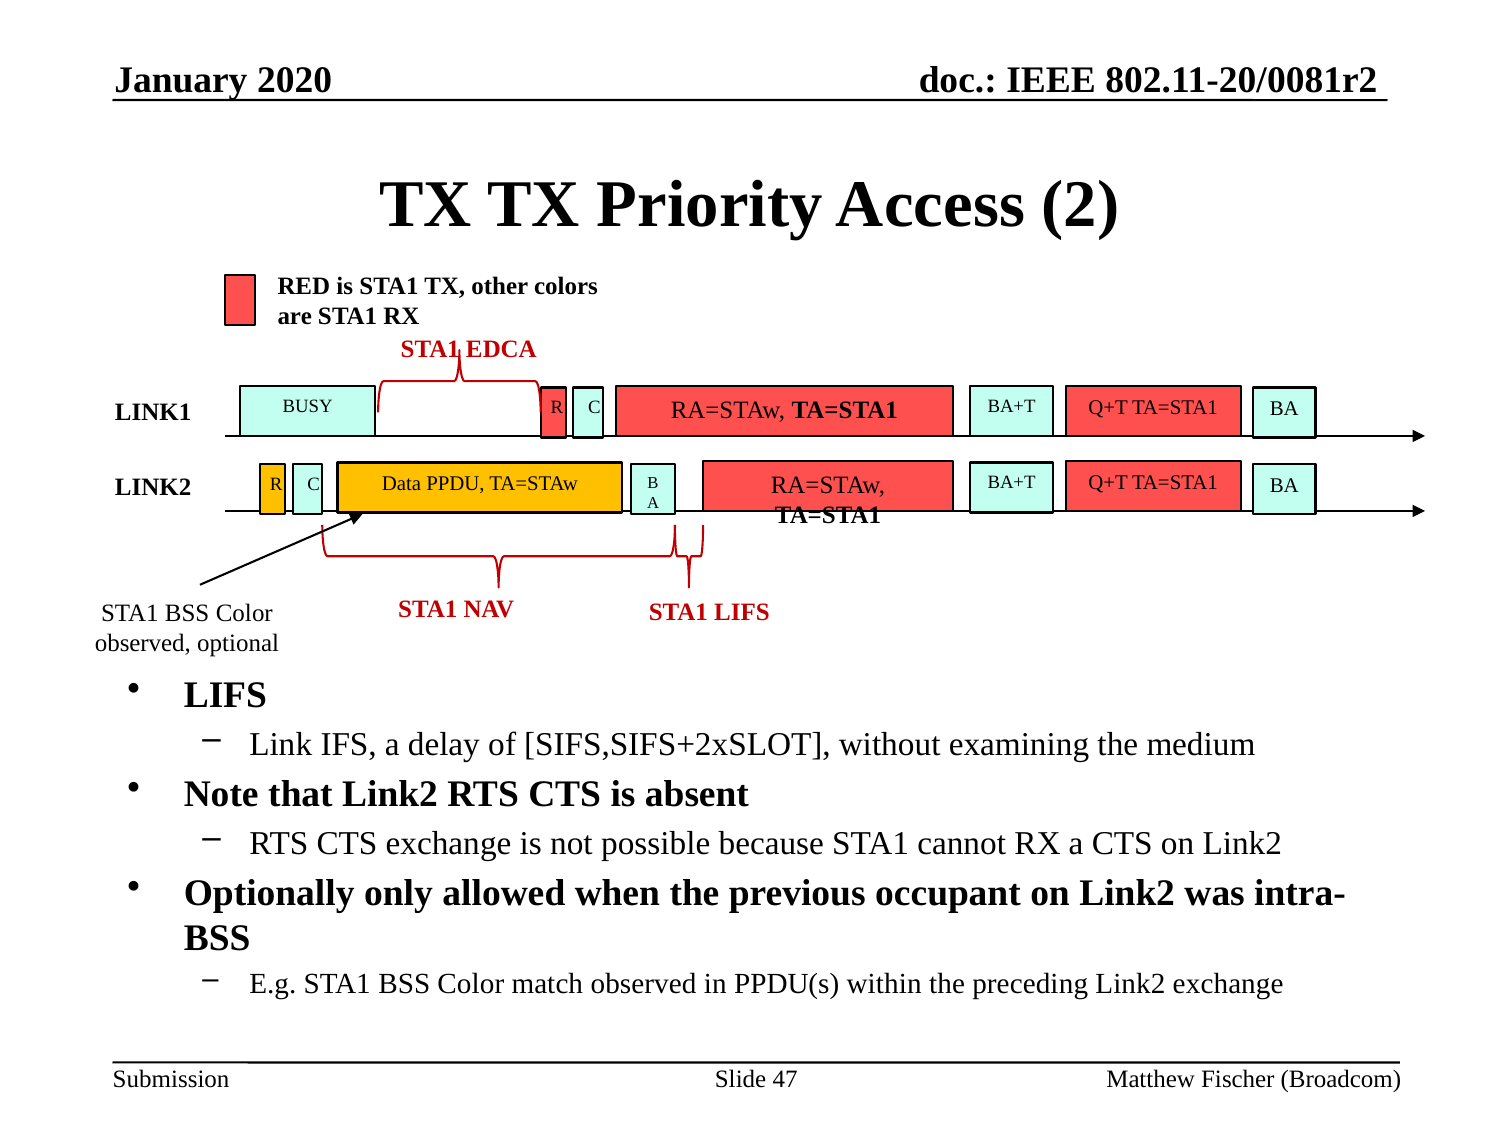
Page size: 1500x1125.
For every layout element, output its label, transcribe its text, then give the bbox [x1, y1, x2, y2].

text_box R [259, 464, 285, 510]
text_box BA [1253, 387, 1316, 435]
text_box STA1 BSS Color observed, optional [63, 588, 311, 639]
slide_number Slide 47 [712, 1061, 800, 1093]
text_box C [573, 387, 604, 435]
text_box BUSY [239, 385, 375, 435]
text_box BA+T [969, 462, 1054, 510]
text_box RED is STA1 TX, other colors are STA1 RX [262, 262, 625, 313]
text_box [378, 378, 541, 413]
text_box C [292, 464, 323, 510]
text_box LINK1 [99, 387, 238, 438]
text_box BA [1253, 464, 1316, 510]
text_box RA=STAw, TA=STA1 [703, 460, 954, 510]
text_box Q+T TA=STA1 [1065, 460, 1241, 510]
text_box Data PPDU, TA=STAw [337, 462, 622, 510]
text_box Q+T TA=STA1 [1065, 385, 1241, 435]
text_box STA1 LIFS [615, 587, 804, 641]
text_box LINK2 [99, 462, 238, 513]
text_box STA1 NAV [362, 584, 550, 638]
title TX TX Priority Access (2) [112, 112, 1388, 288]
text_box BA+T [969, 385, 1054, 435]
list LIFS Link IFS, a delay of [SIFS,SIFS+2xSLOT], without examining the medium Note that Link2 RTS CTS is absent RTS CTS exchange is not possible because STA1 cannot RX a CTS on Link2 Optionally only allowed when the previous occupant on Link2 was intra-BSS E.g. STA1 BSS Color match observed in PPDU(s) within the preceding Link2 exchange [112, 662, 1388, 1002]
text_box RA=STAw, TA=STA1 [615, 385, 954, 435]
text_box [675, 525, 704, 587]
text_box STA1 EDCA [375, 324, 563, 378]
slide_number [114, 54, 335, 101]
text_box BA [631, 464, 675, 510]
text_box [225, 275, 255, 325]
text_box R [540, 387, 566, 435]
text_box [366, 525, 676, 584]
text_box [199, 513, 363, 585]
footer Matthew Fischer (Broadcom) [1102, 1061, 1402, 1093]
